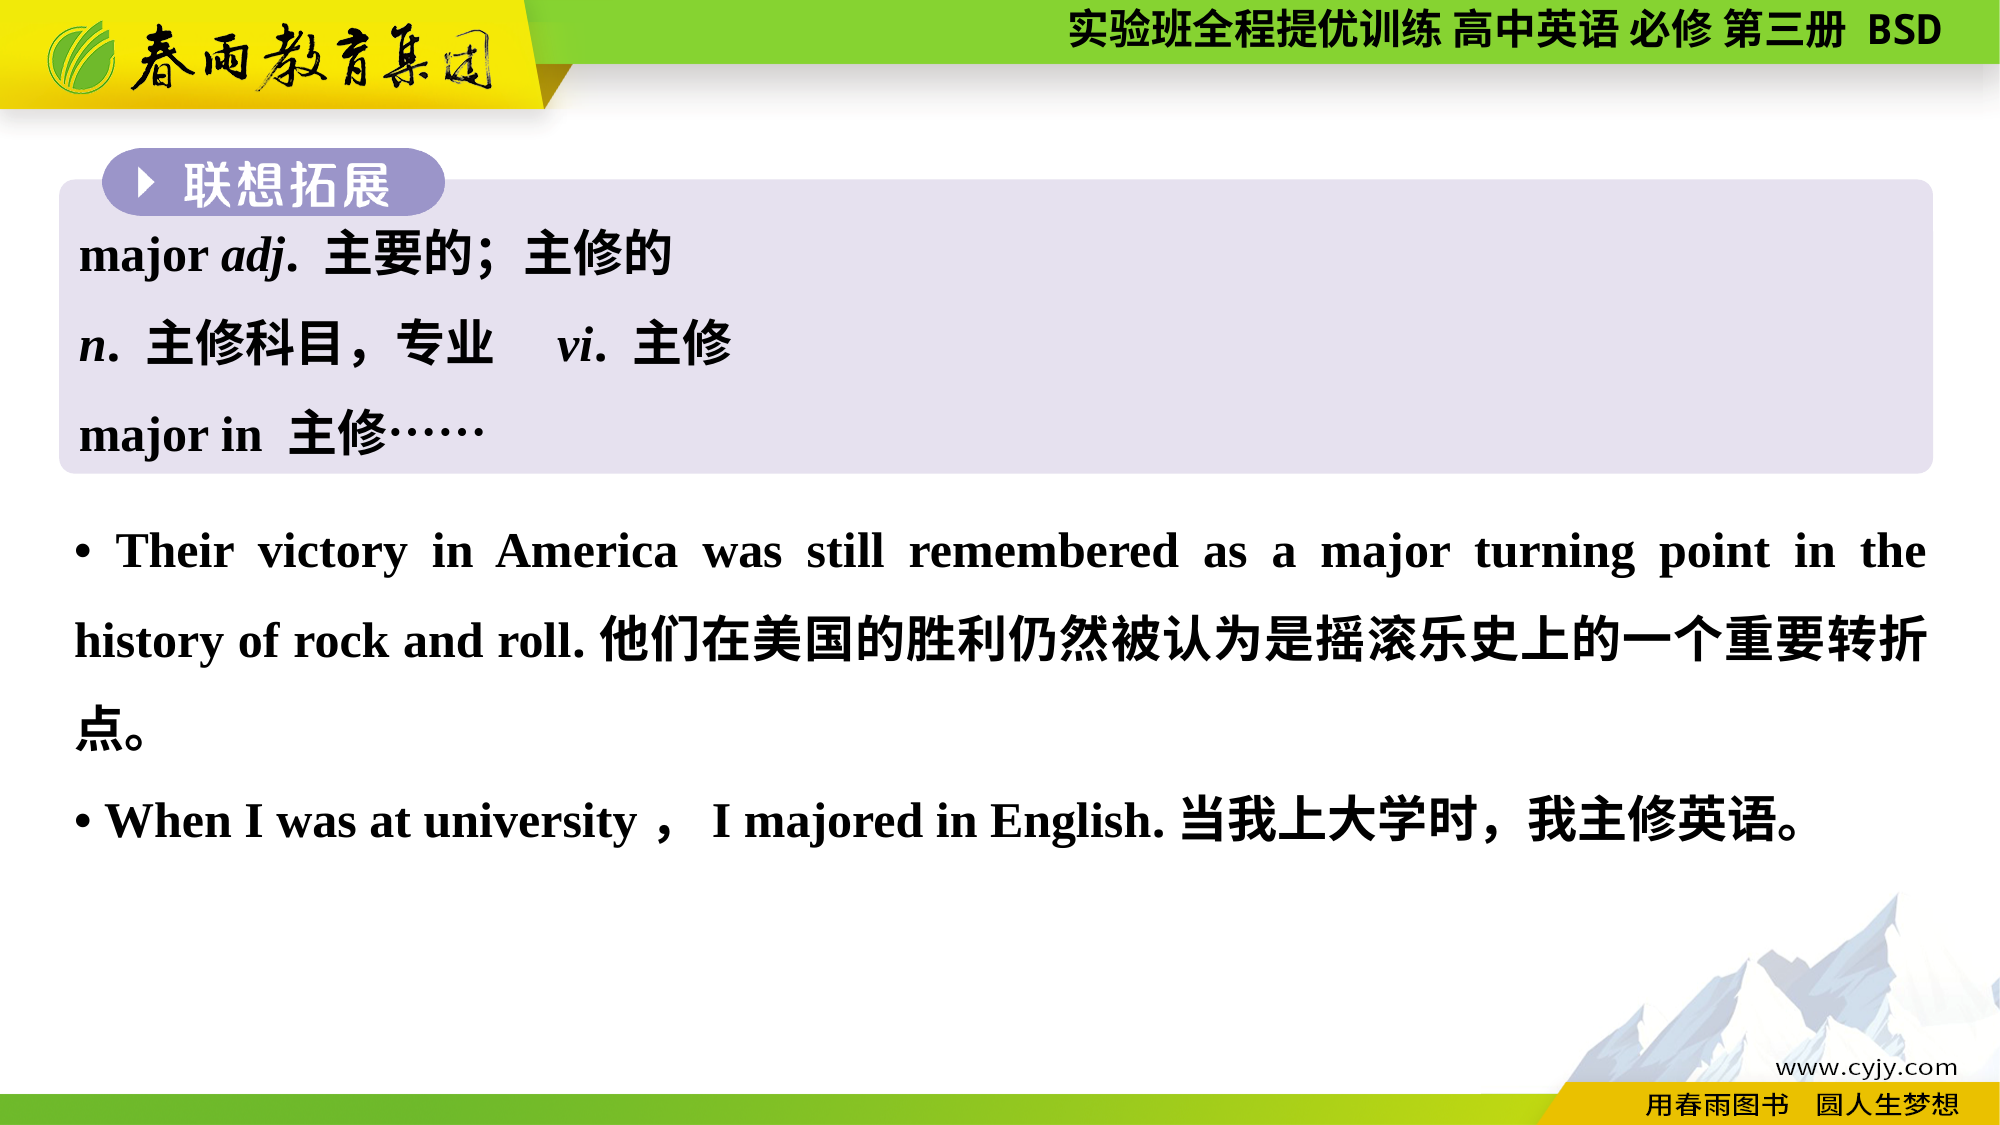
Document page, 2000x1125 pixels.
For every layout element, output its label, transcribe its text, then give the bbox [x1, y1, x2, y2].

text_box major adj. 主要的；主修的 n. 主修科目，专业 vi. 主修 major in 主修…… [59, 179, 1934, 474]
picture [0, 0, 2000, 1125]
list • Their victory in America was still remembered as a major turning point in the history of rock and roll.他们在美国的胜利仍然被认为是摇滚乐史上的一个重要转折点。 • When I was at university，I majored in English.当我上大学时，我主修英语。 [59, 480, 1944, 757]
